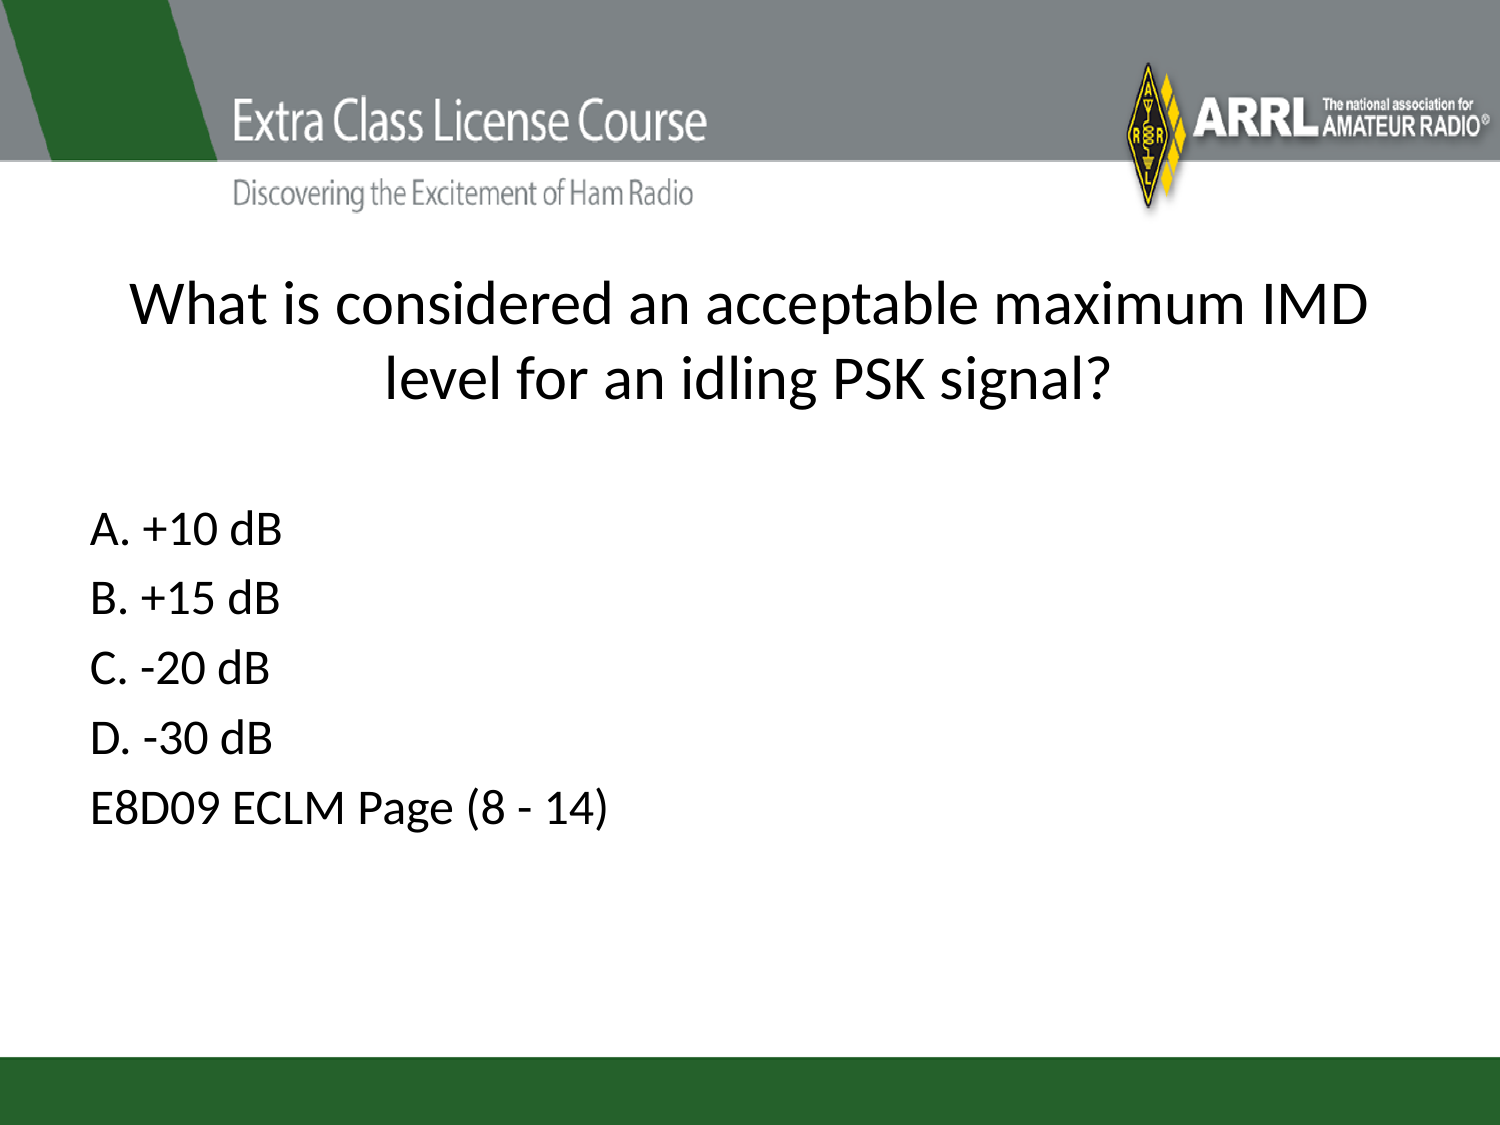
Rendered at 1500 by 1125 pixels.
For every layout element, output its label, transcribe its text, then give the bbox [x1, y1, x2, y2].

list A. +10 dB B. +15 dB C. -20 dB D. -30 dB E8D09 ECLM Page (8 - 14) [75, 487, 1425, 1005]
title What is considered an acceptable maximum IMD level for an idling PSK signal? [75, 254, 1425, 435]
picture [0, 0, 1500, 1125]
